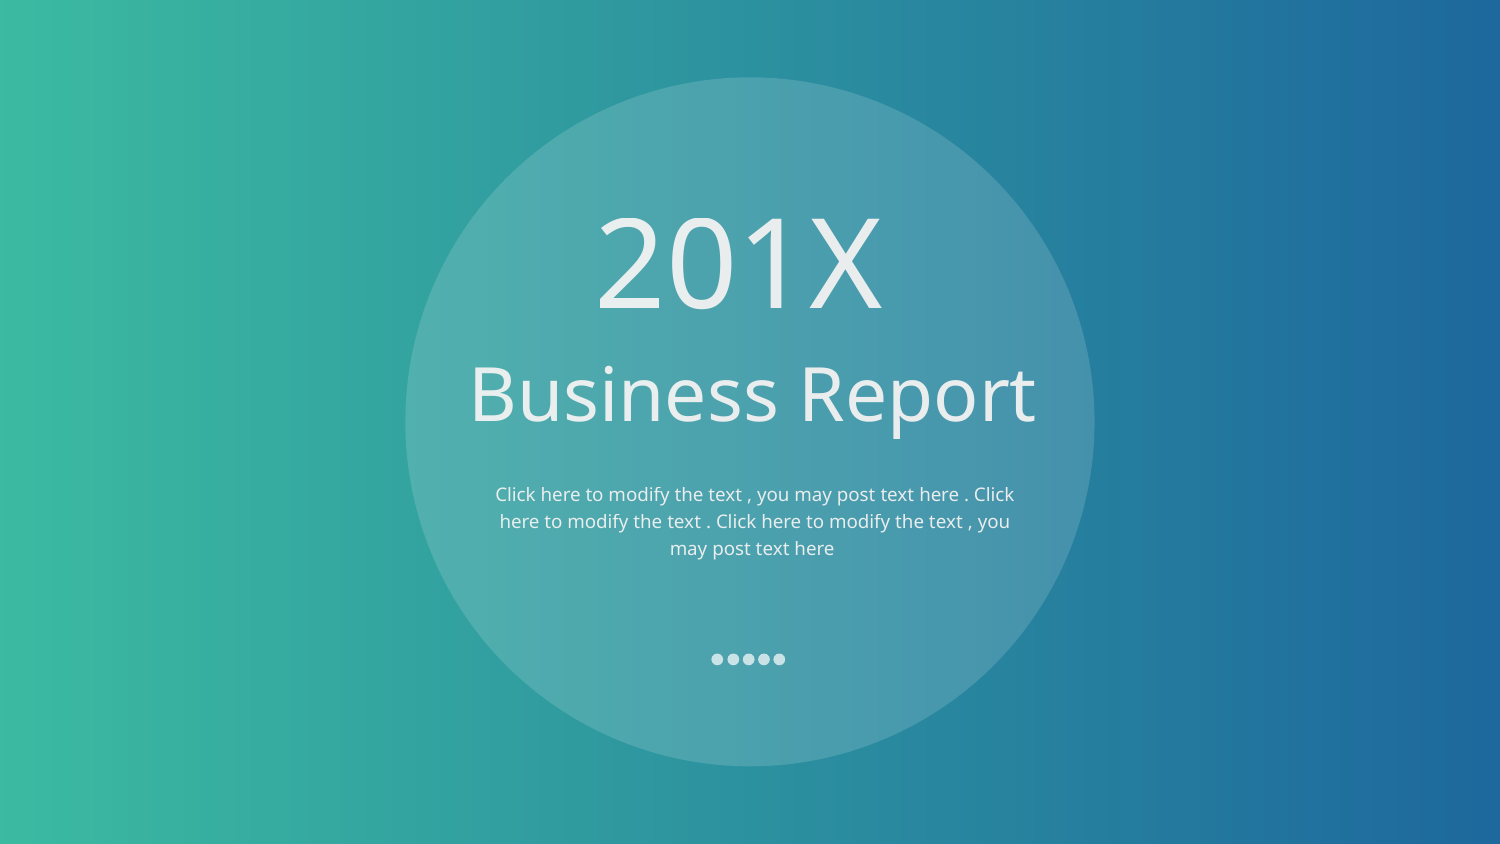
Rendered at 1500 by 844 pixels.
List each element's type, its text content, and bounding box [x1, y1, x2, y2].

text_box [725, 651, 741, 668]
text_box [709, 651, 725, 668]
text_box [740, 651, 756, 668]
picture [0, 0, 1500, 844]
text_box [756, 651, 772, 668]
text_box Business Report [408, 322, 1074, 447]
text_box 201X [559, 176, 950, 341]
text_box Click here to modify the text , you may post text here . Click here to modify the text . Click here to modify the text , you may post text here [470, 472, 1039, 565]
text_box [405, 77, 1095, 767]
text_box [771, 651, 788, 668]
